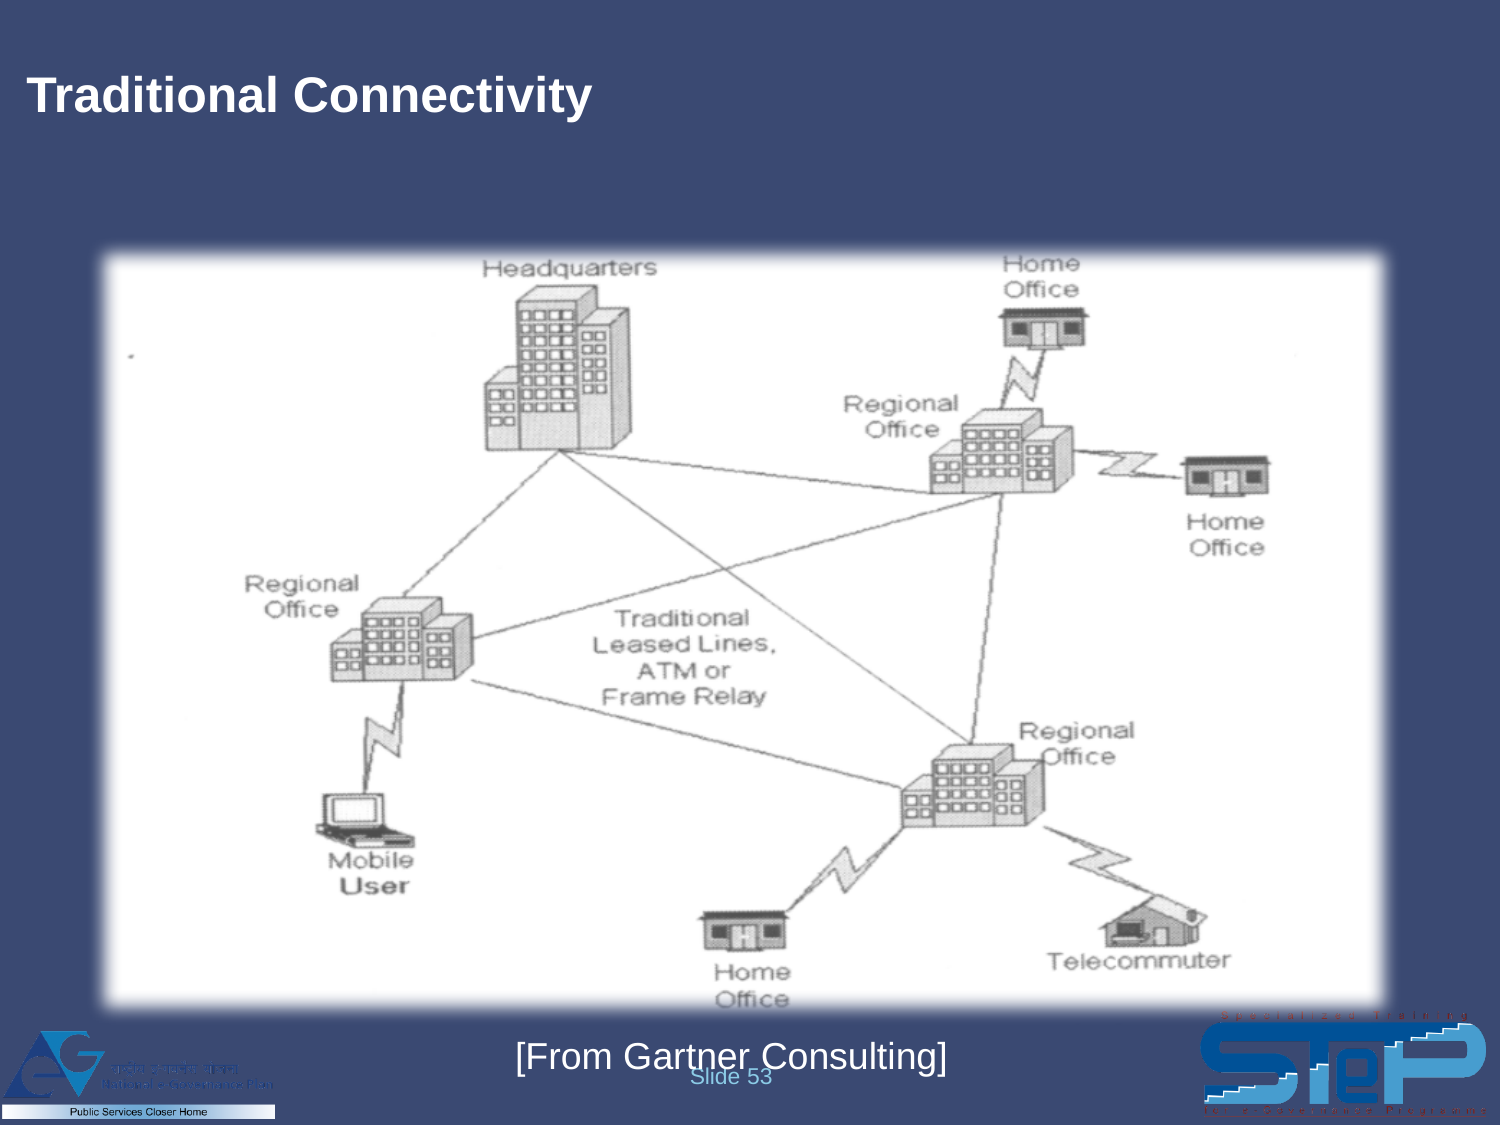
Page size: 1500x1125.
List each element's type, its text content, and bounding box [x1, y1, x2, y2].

picture [1200, 1011, 1486, 1117]
text_box [From Gartner Consulting] [500, 1035, 964, 1085]
title Traditional Connectivity [26, 61, 1472, 187]
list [87, 237, 1401, 1027]
picture [2, 1031, 275, 1119]
